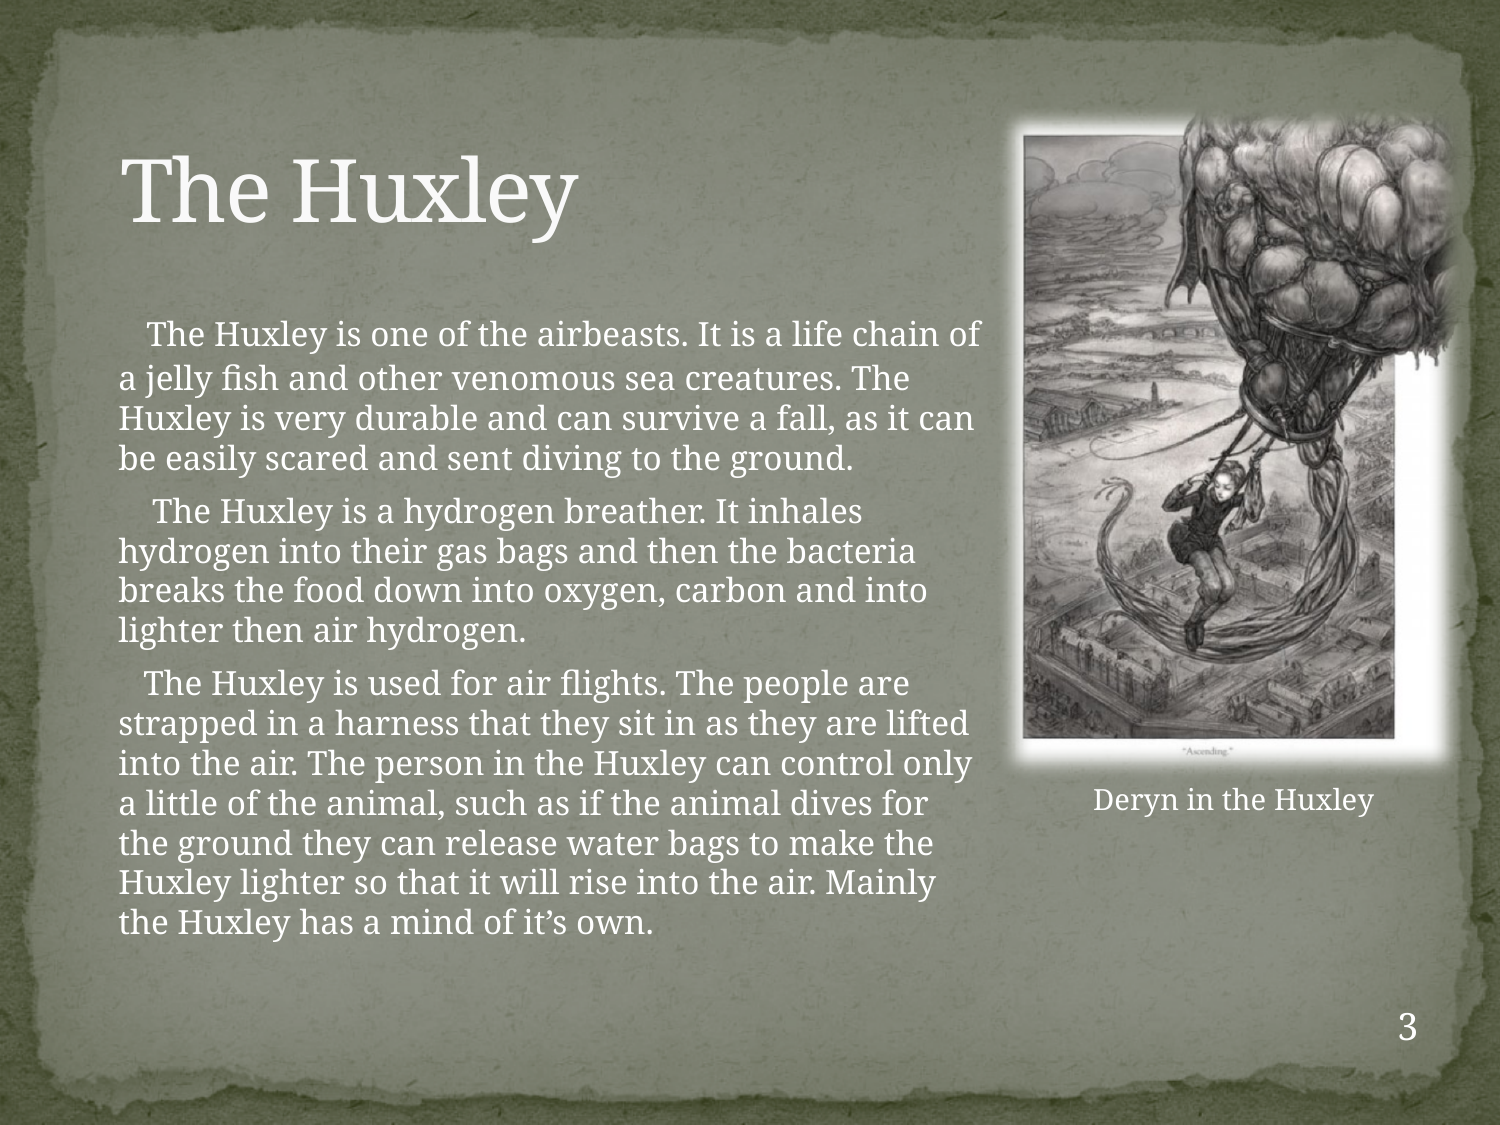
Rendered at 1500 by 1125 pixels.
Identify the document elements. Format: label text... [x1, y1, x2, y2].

title The Huxley [105, 46, 734, 247]
picture [998, 107, 1464, 781]
text_box Deryn in the Huxley [1078, 791, 1389, 824]
list The Huxley is one of the airbeasts. It is a life chain of a jelly fish and other venomous sea creatures. The Huxley is very durable and can survive a fall, as it can be easily scared and sent diving to the ground. The Huxley is a hydrogen breather. It inhales hydrogen into their gas bags and then the bacteria breaks the food down into oxygen, carbon and into lighter then air hydrogen. The Huxley is used for air flights. The people are strapped in a harness that they sit in as they are lifted into the air. The person in the Huxley can control only a little of the animal, such as if the animal dives for the ground they can release water bags to make the Huxley lighter so that it will rise into the air. Mainly the Huxley has a mind of it’s own. [58, 285, 1004, 1125]
text_box 3 [1382, 996, 1430, 1056]
